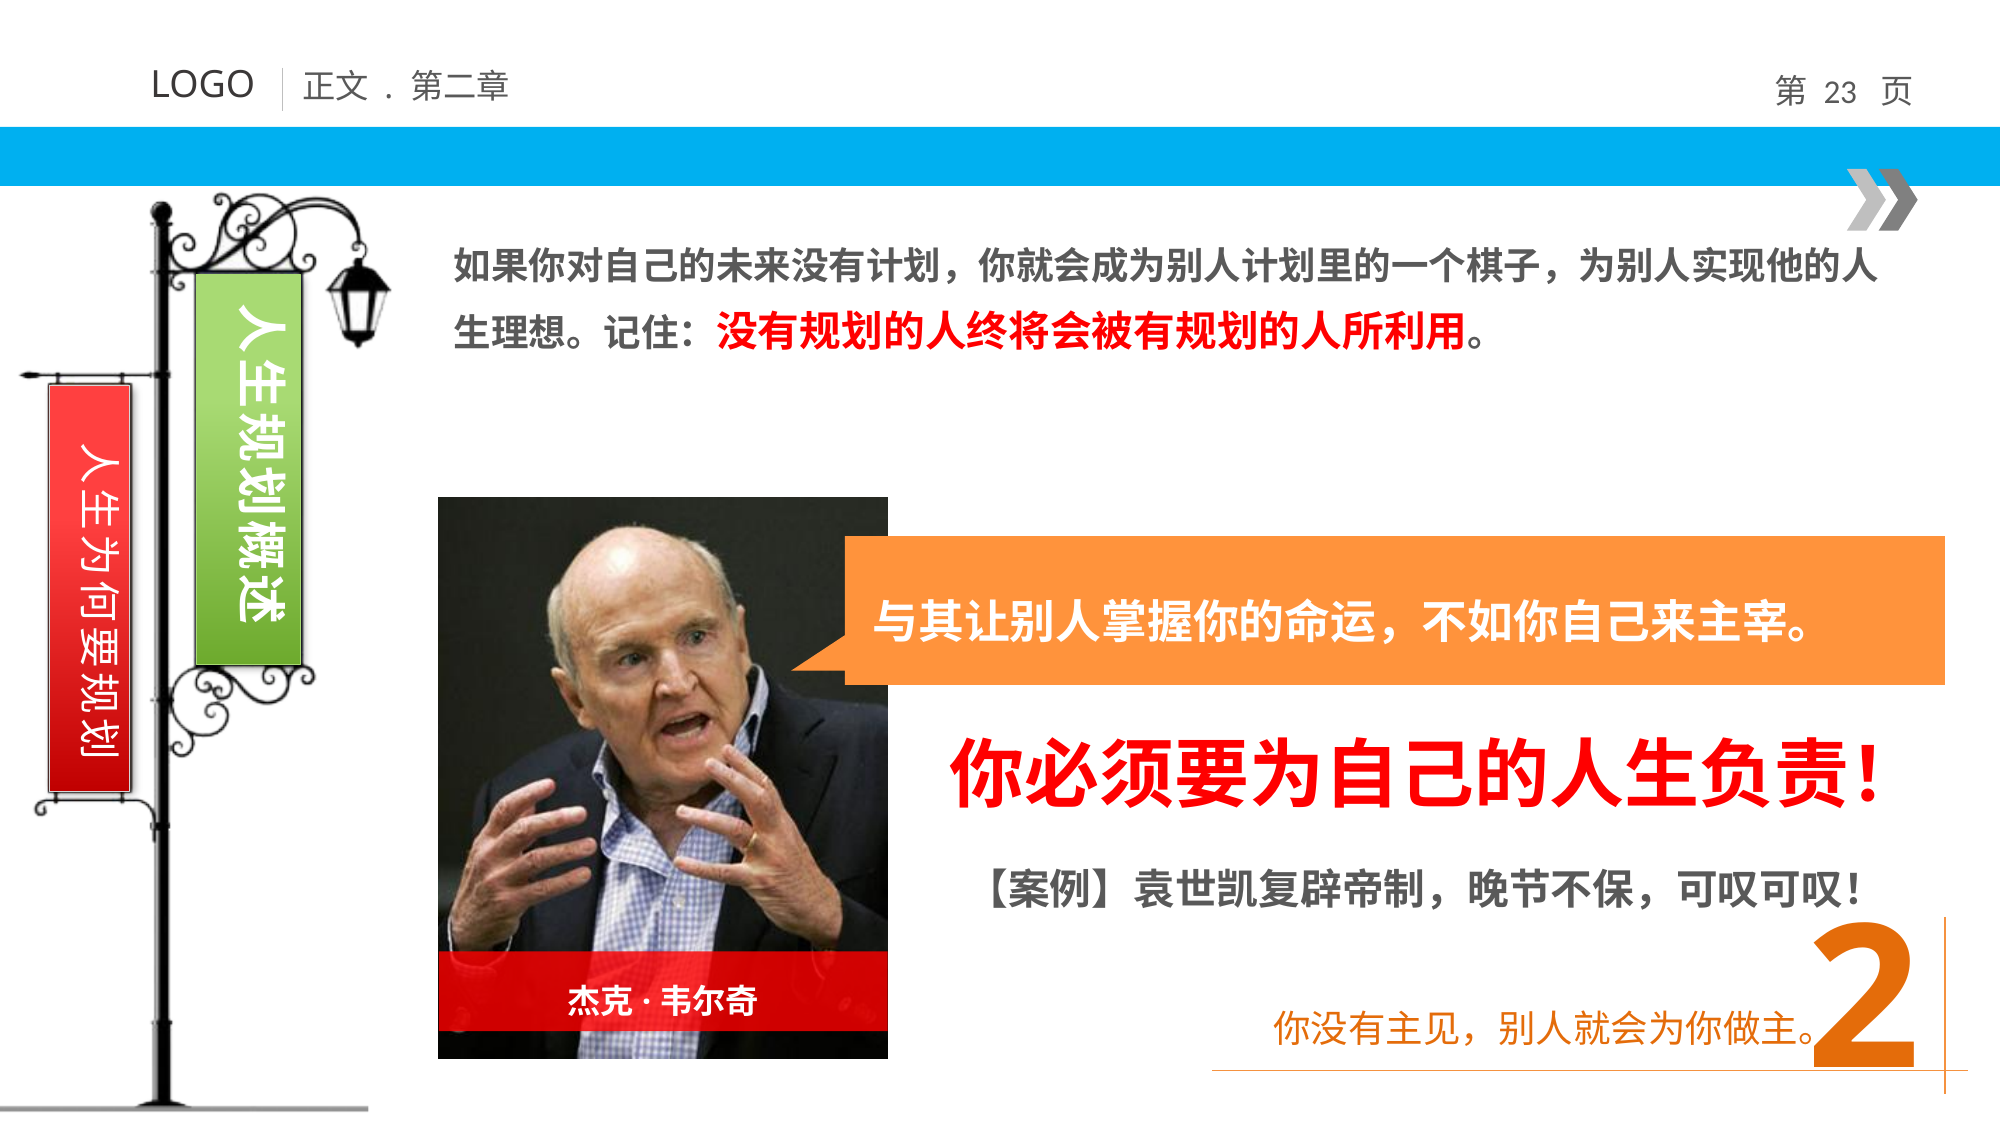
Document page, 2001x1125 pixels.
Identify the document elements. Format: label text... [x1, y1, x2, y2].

text_box 人生为何要规划 [52, 404, 134, 799]
text_box 与其让别人掌握你的命运，不如你自己来主宰。 [888, 568, 1923, 656]
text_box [1212, 860, 1969, 1118]
text_box 如果你对自己的未来没有计划，你就会成为别人计划里的一个棋子，为别人实现他的人生理想。记住：没有规划的人终将会被有规划的人所利用。 [438, 218, 1923, 362]
picture [0, 187, 413, 1125]
text_box [888, 535, 1946, 686]
text_box 你必须要为自己的人生负责！ [934, 691, 1945, 824]
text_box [438, 497, 888, 1059]
text_box 【案例】袁世凯复辟帝制，晚节不保，可叹可叹！ [951, 855, 1900, 921]
